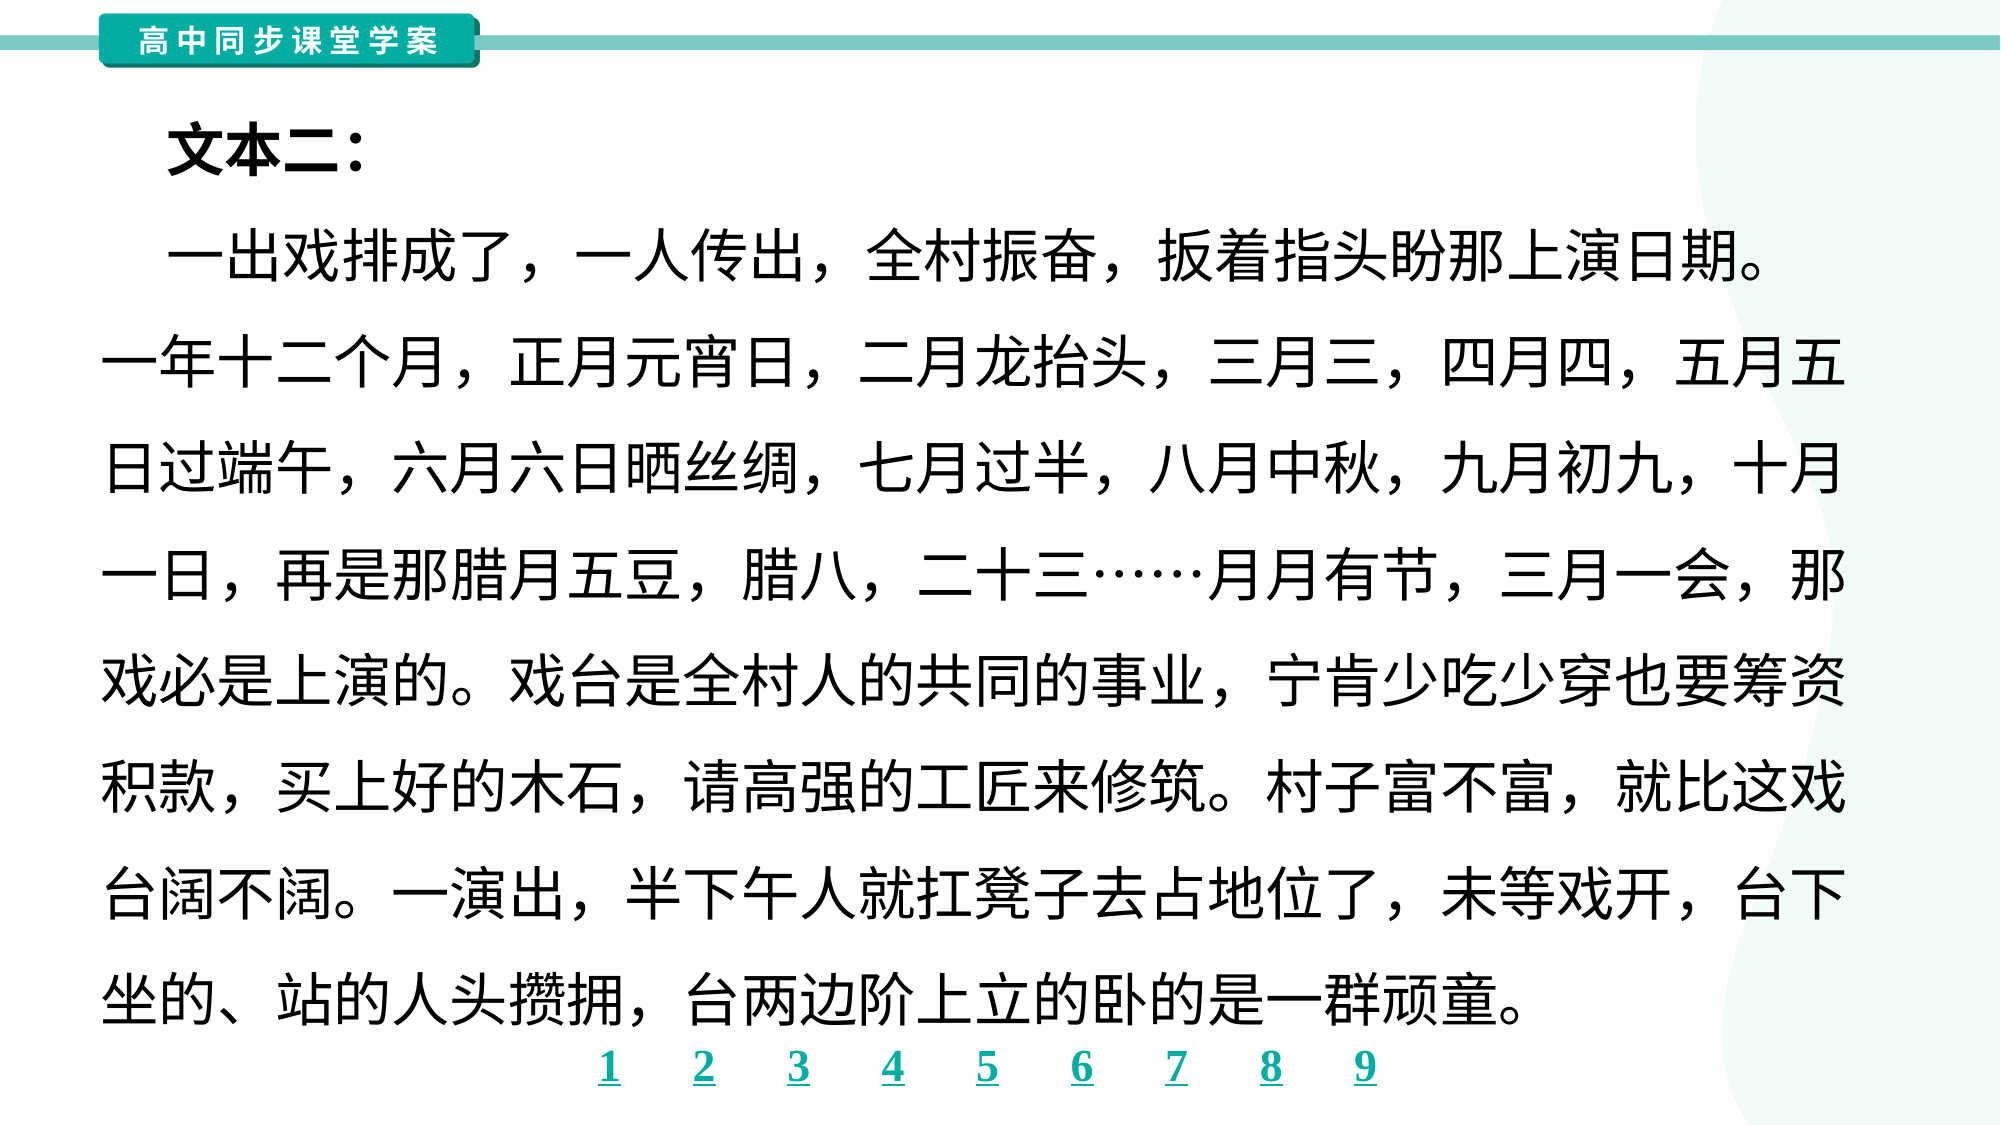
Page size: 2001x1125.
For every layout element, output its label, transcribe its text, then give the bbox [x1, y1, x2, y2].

picture [0, 0, 2000, 1125]
text_box 文本二： 一出戏排成了，一人传出，全村振奋，扳着指头盼那上演日期。 一年十二个月，正月元宵日，二月龙抬头，三月三，四月四，五月五 日过端午，六月六日晒丝绸，七月过半，八月中秋，九月初九，十月 一日，再是那腊月五豆，腊八，二十三……月月有节，三月一会，那 戏必是上演的。戏台是全村人的共同的事业，宁肯少吃少穿也要筹资 积款，买上好的木石，请高强的工匠来修筑。村子富不富，就比这戏 台阔不阔。一演出，半下午人就扛凳子去占地位了，未等戏开，台下 坐的、站的人头攒拥，台两边阶上立的卧的是一群顽童。 [100, 76, 1899, 1033]
